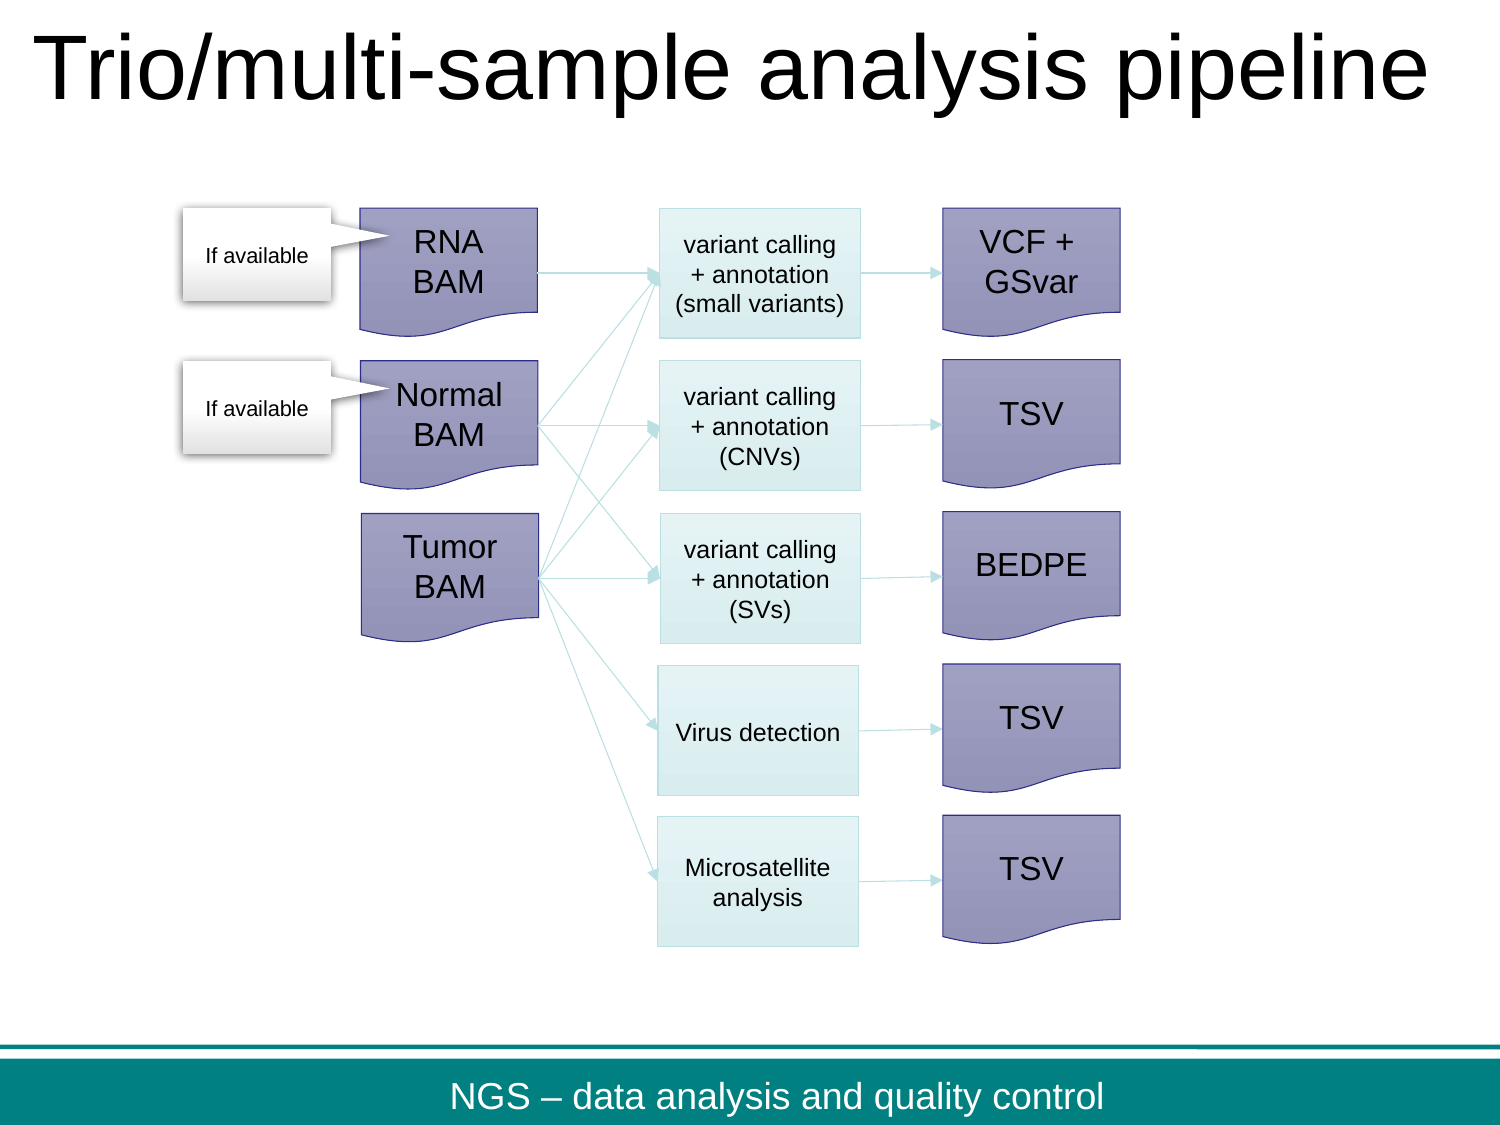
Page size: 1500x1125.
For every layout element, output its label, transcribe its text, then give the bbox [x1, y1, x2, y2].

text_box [182, 208, 1121, 947]
title Trio/multi-sample analysis pipeline [17, 0, 1500, 138]
